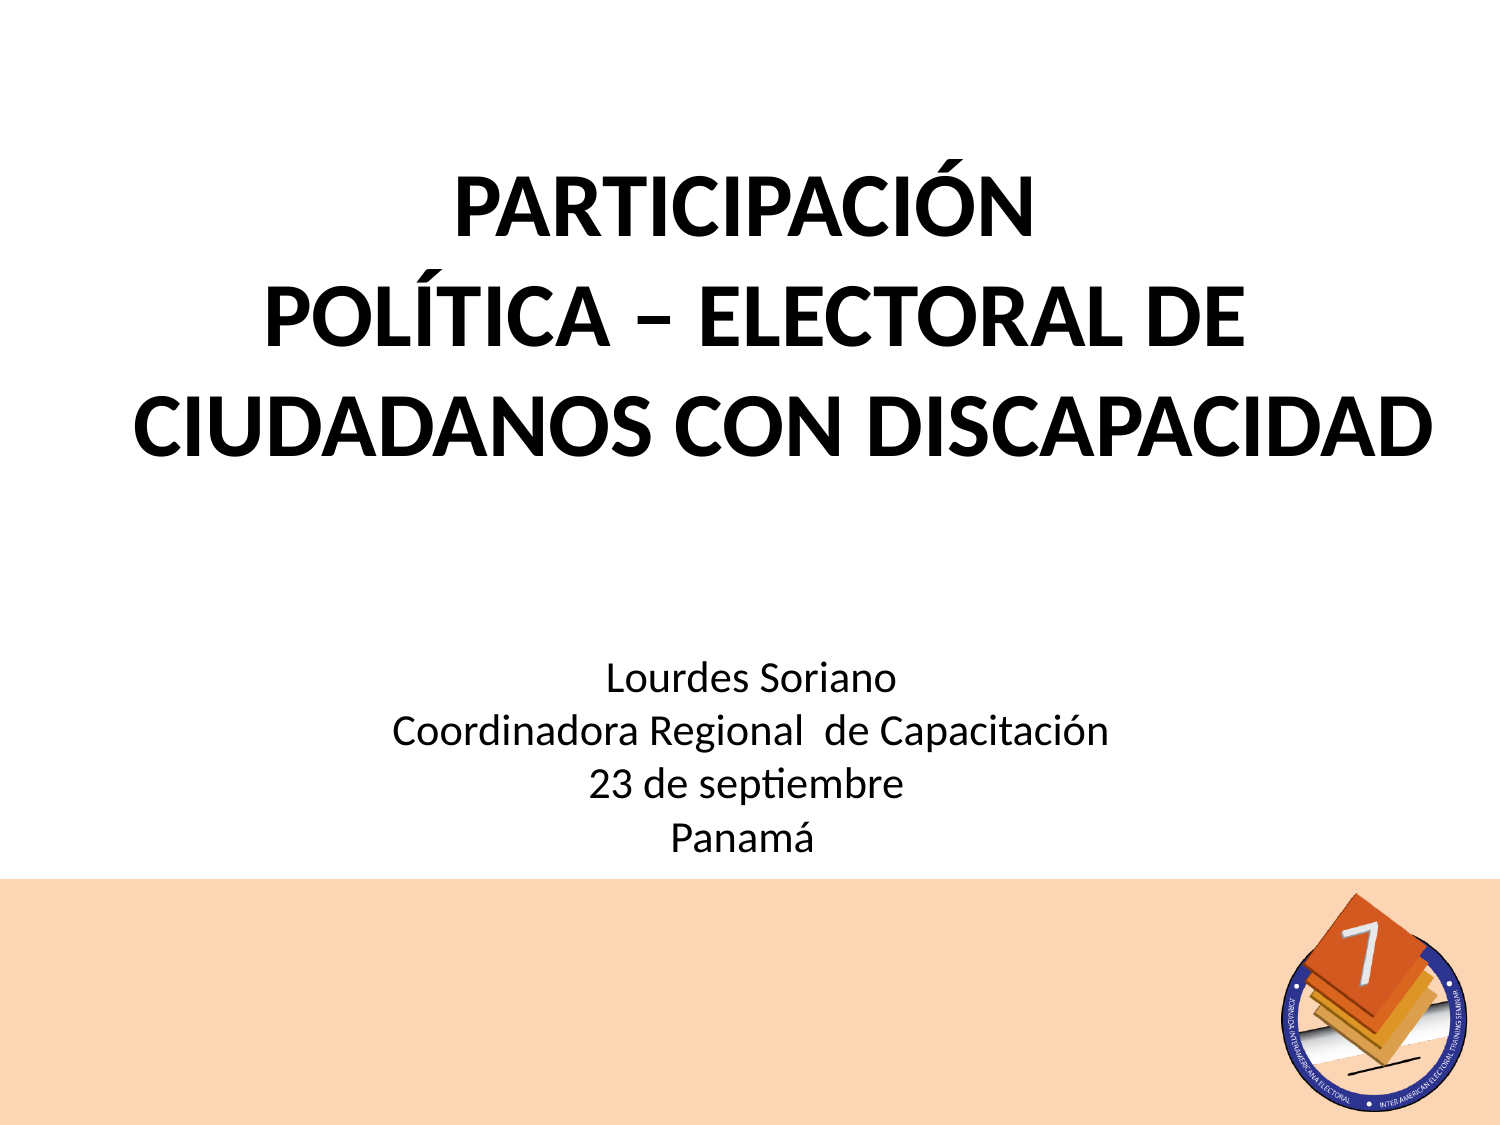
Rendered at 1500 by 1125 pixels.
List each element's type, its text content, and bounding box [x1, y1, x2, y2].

text_box [0, 879, 1500, 1125]
text_box PARTICIPACIÓN POLÍTICA – ELECTORAL DE CIUDADANOS CON DISCAPACIDAD [53, 137, 1459, 555]
picture [1281, 893, 1471, 1112]
text_box Lourdes Soriano Coordinadora Regional de Capacitación 23 de septiembre Panamáa [78, 586, 1425, 870]
